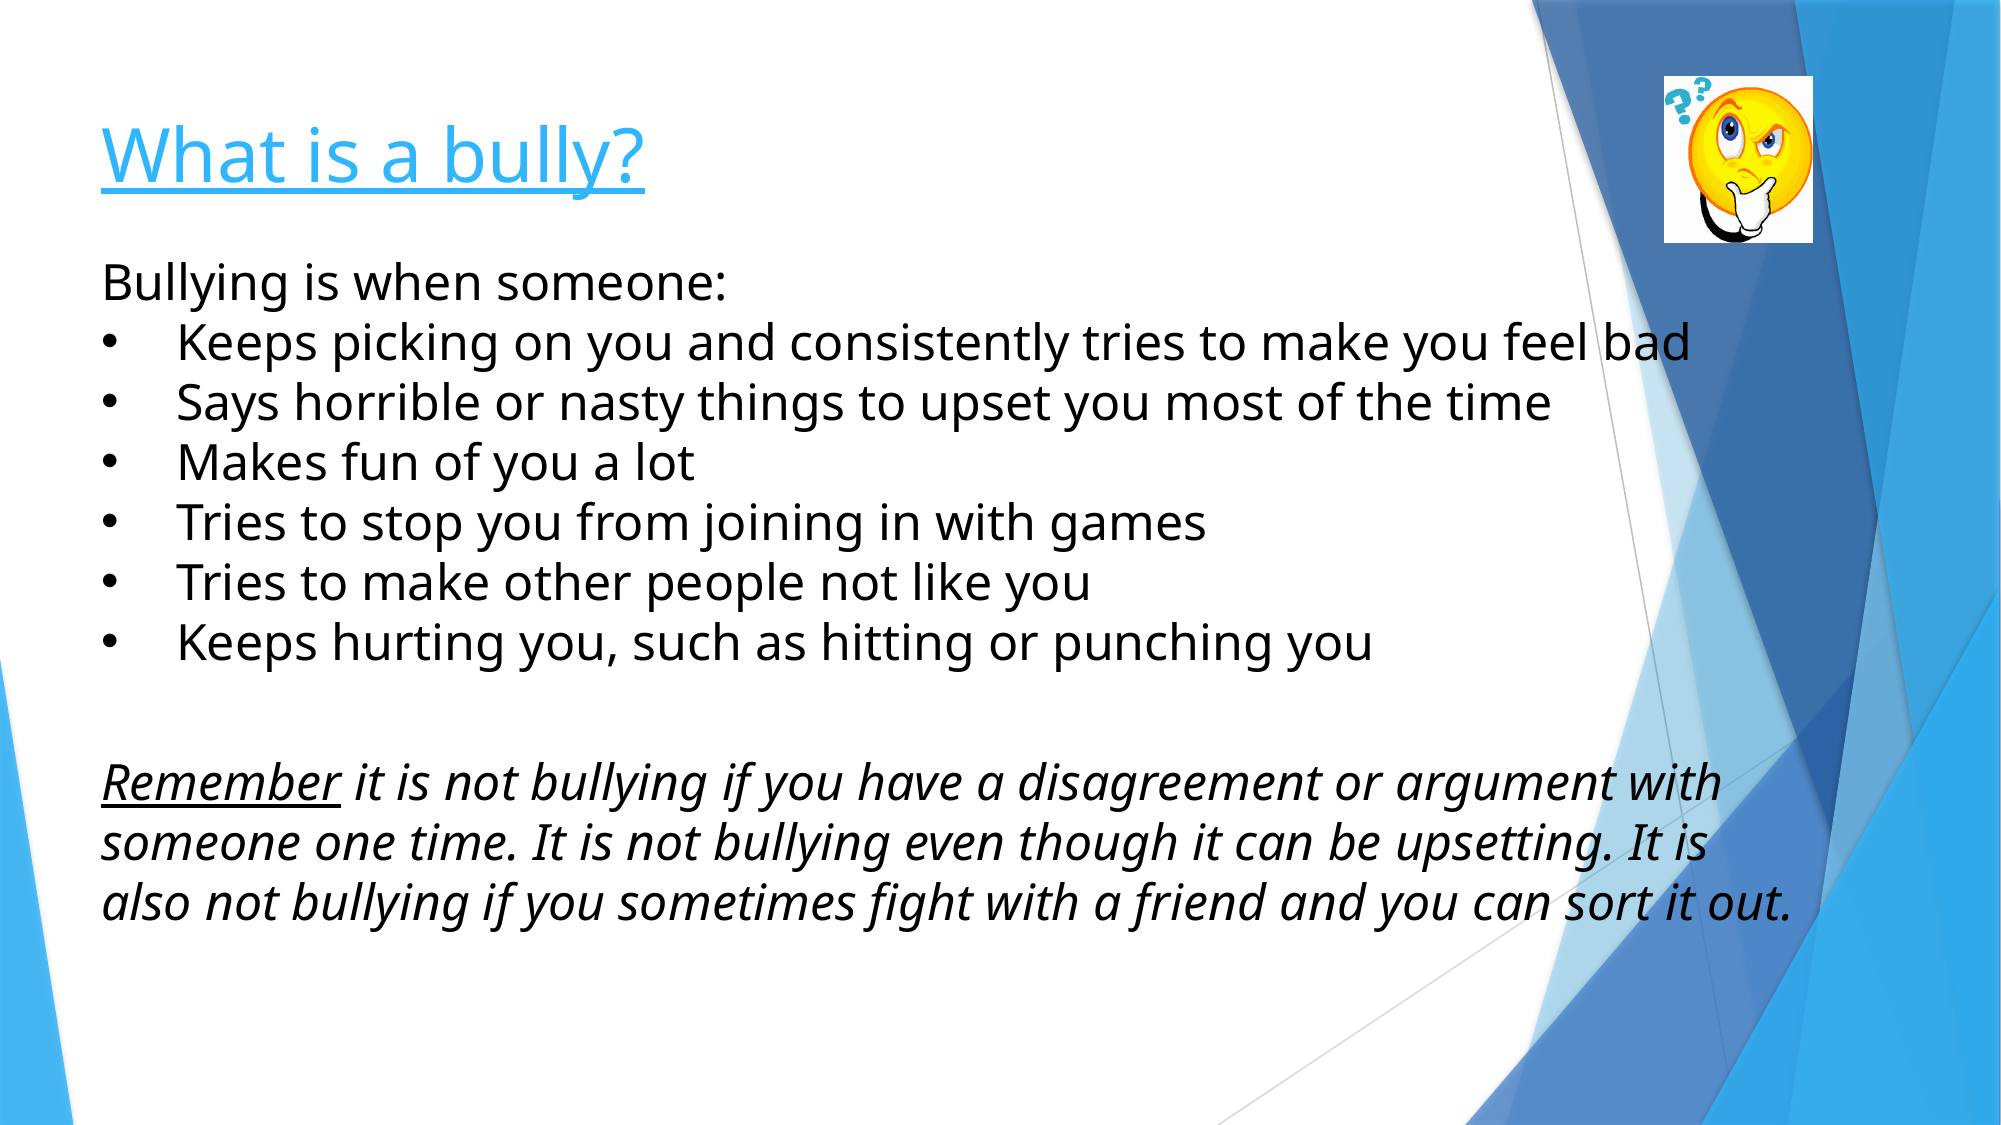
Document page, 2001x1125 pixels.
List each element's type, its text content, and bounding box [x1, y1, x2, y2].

title What is a bully? [86, 99, 1497, 215]
text_box Bullying is when someone: Keeps picking on you and consistently tries to make you feel bad Says horrible or nasty things to upset you most of the time Makes fun of you a lot Tries to stop you from joining in with games Tries to make other people not like you Keeps hurting you, such as hitting or punching you Remember it is not bullying if you have a disagreement or argument with someone one time. It is not bullying even though it can be upsetting. It is also not bullying if you sometimes fight with a friend and you can sort it out. [86, 242, 1816, 938]
picture [1664, 76, 1813, 244]
